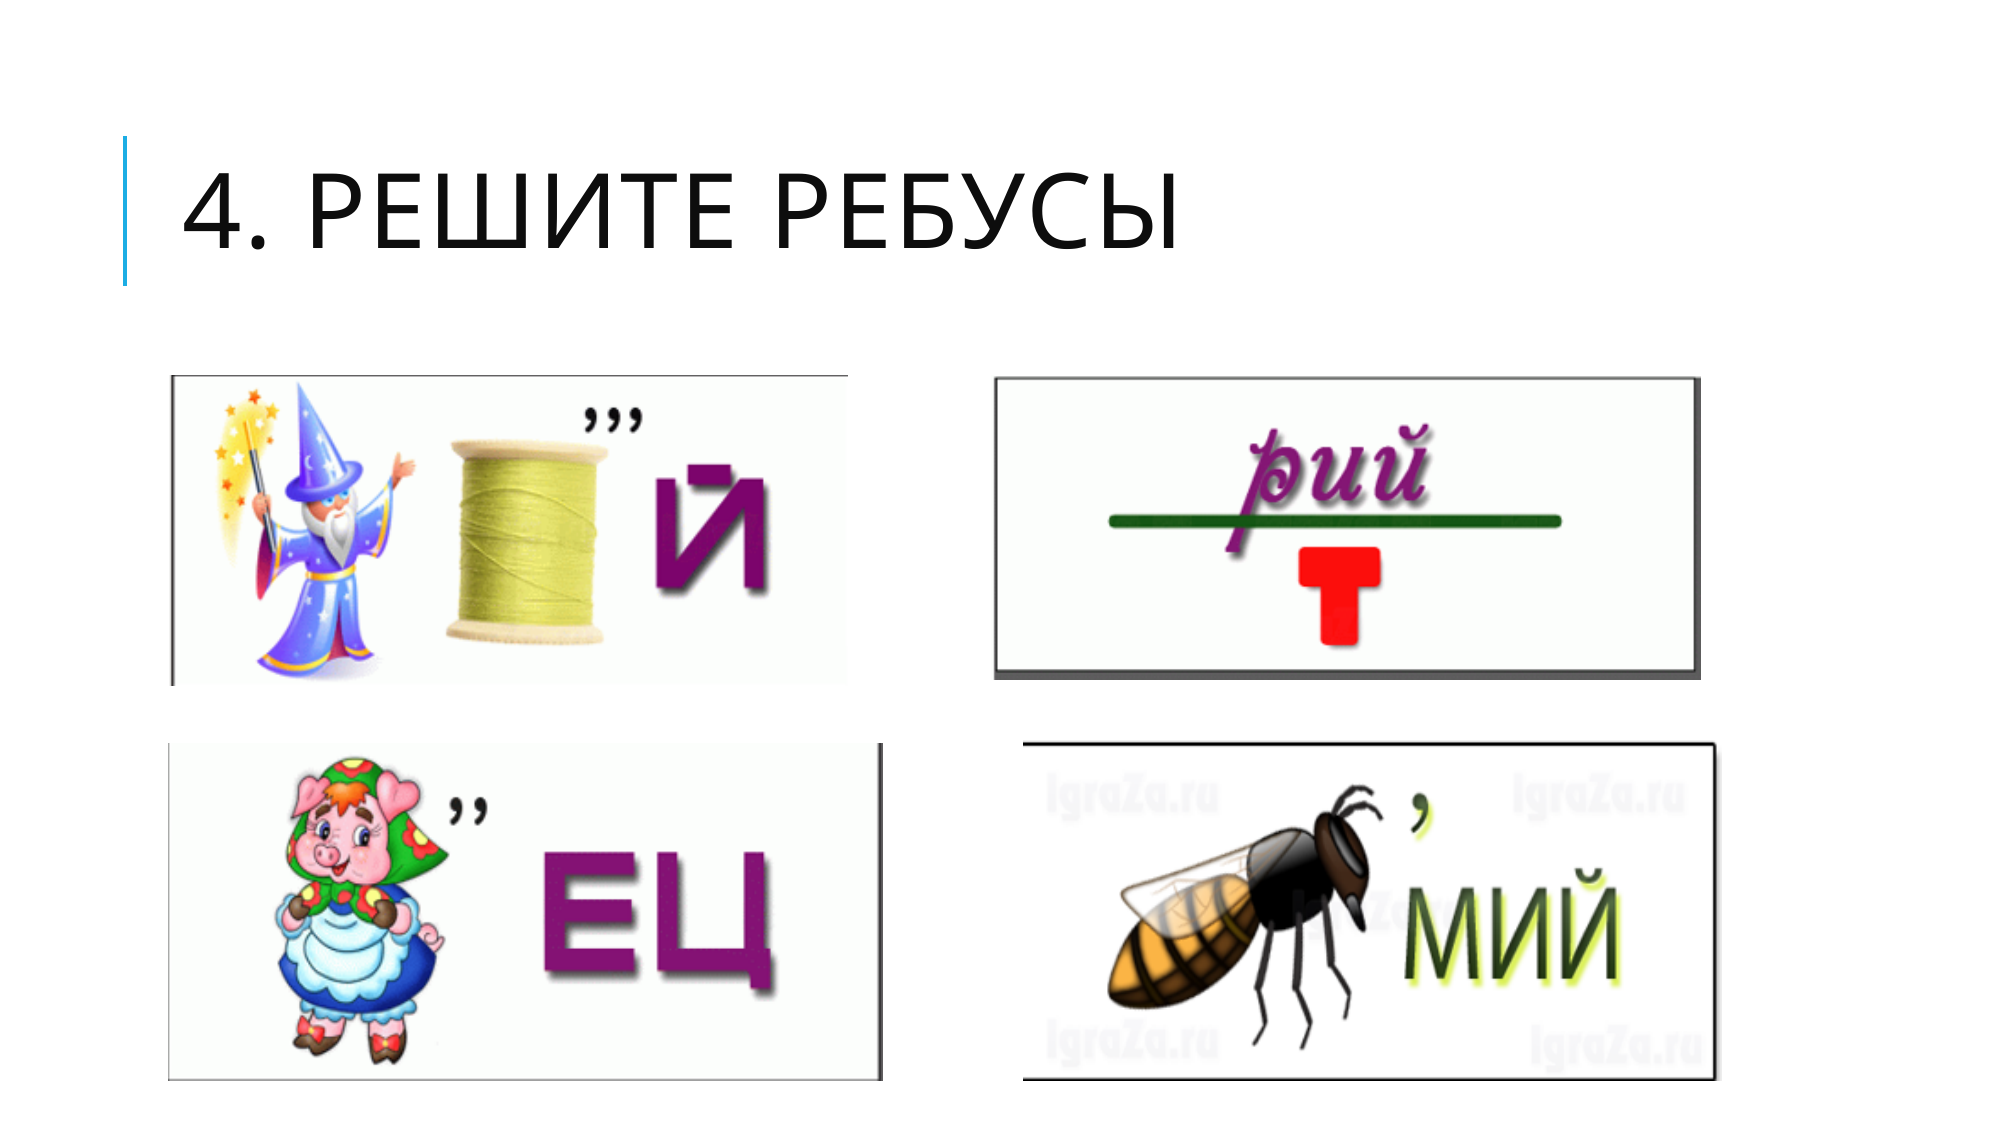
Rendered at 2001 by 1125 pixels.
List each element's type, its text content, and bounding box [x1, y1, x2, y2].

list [167, 375, 848, 686]
title 4. Решите ребусы [168, 96, 1763, 342]
picture [167, 743, 884, 1081]
picture [1023, 736, 1722, 1081]
picture [990, 375, 1702, 681]
